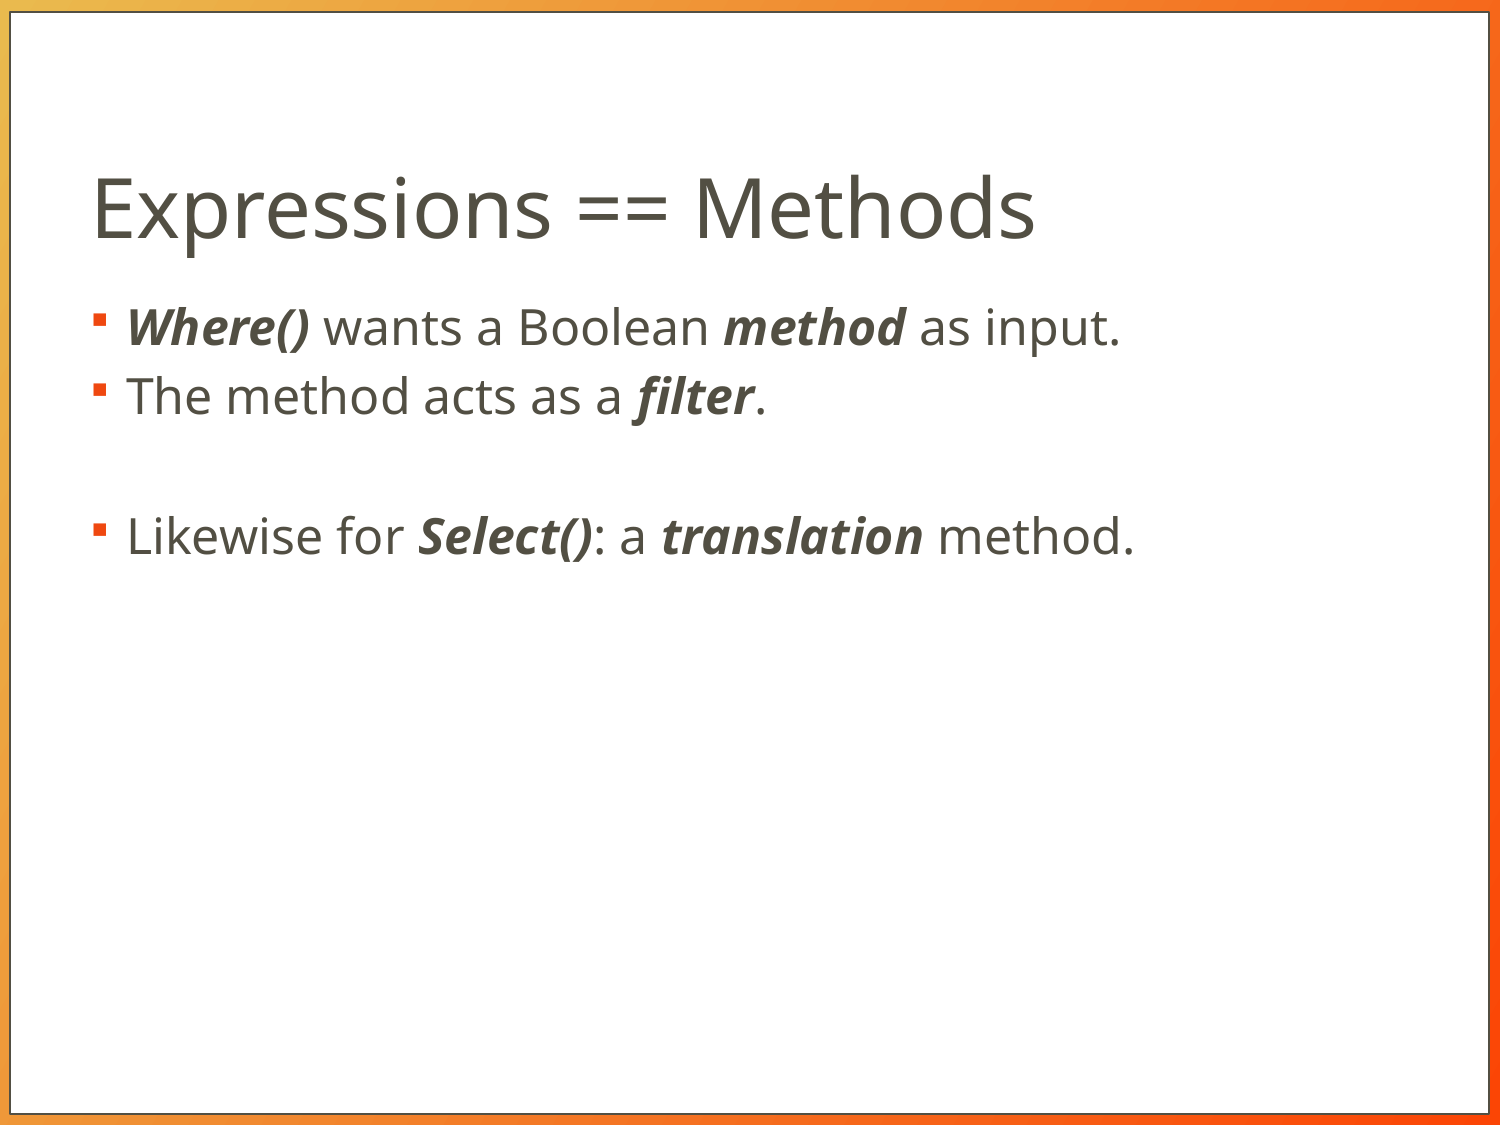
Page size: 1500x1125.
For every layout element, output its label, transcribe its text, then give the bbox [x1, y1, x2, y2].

title Expressions == Methods [75, 75, 1425, 263]
list Where() wants a Boolean method as input. The method acts as a filter. Likewise for Select(): a translation method. [75, 287, 1425, 1005]
